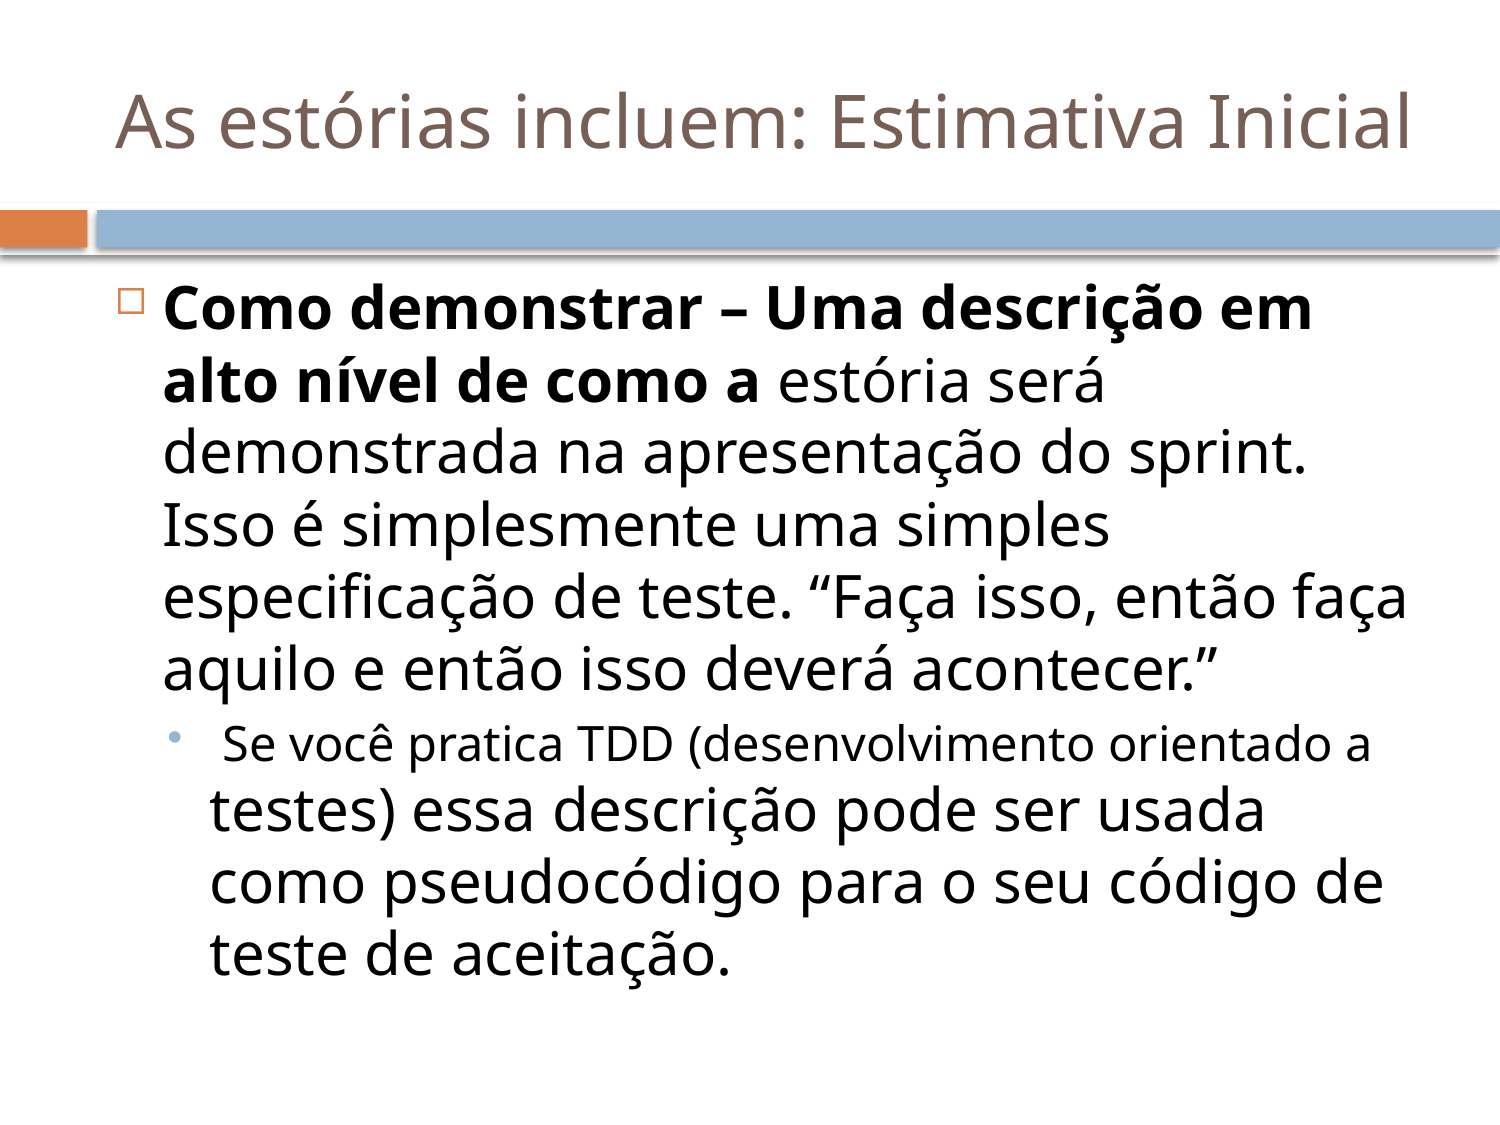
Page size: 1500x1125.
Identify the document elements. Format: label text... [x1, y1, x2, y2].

list Como demonstrar – Uma descrição em alto nível de como a estória será demonstrada na apresentação do sprint. Isso é simplesmente uma simples especificação de teste. “Faça isso, então faça aquilo e então isso deverá acontecer.” Se você pratica TDD (desenvolvimento orientado a testes) essa descrição pode ser usada como pseudocódigo para o seu código de teste de aceitação. [100, 262, 1438, 1000]
title As estórias incluem: Estimativa Inicial [100, 37, 1438, 200]
